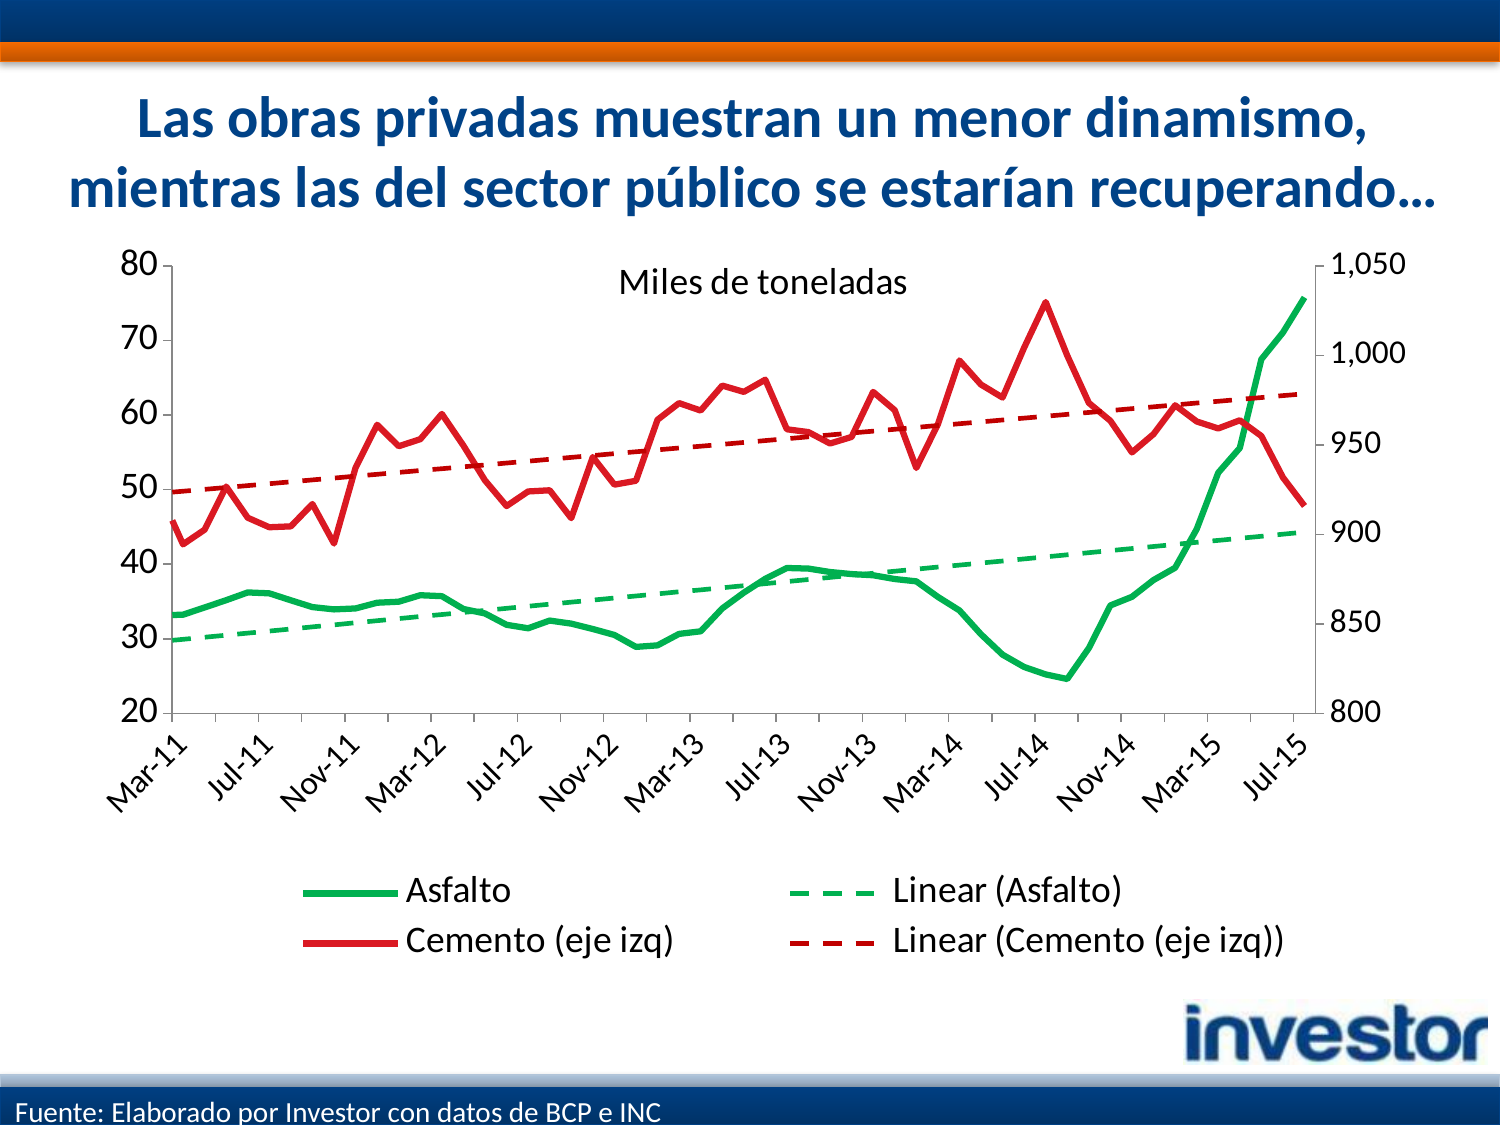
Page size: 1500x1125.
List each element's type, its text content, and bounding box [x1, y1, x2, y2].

title Las obras privadas muestran un menor dinamismo, mientras las del sector público se estarían recuperando… [23, 88, 1484, 210]
chart [87, 232, 1439, 976]
picture [1183, 999, 1488, 1065]
text_box Fuente: Elaborado por Investor con datos de BCP e INC [0, 1086, 1243, 1125]
